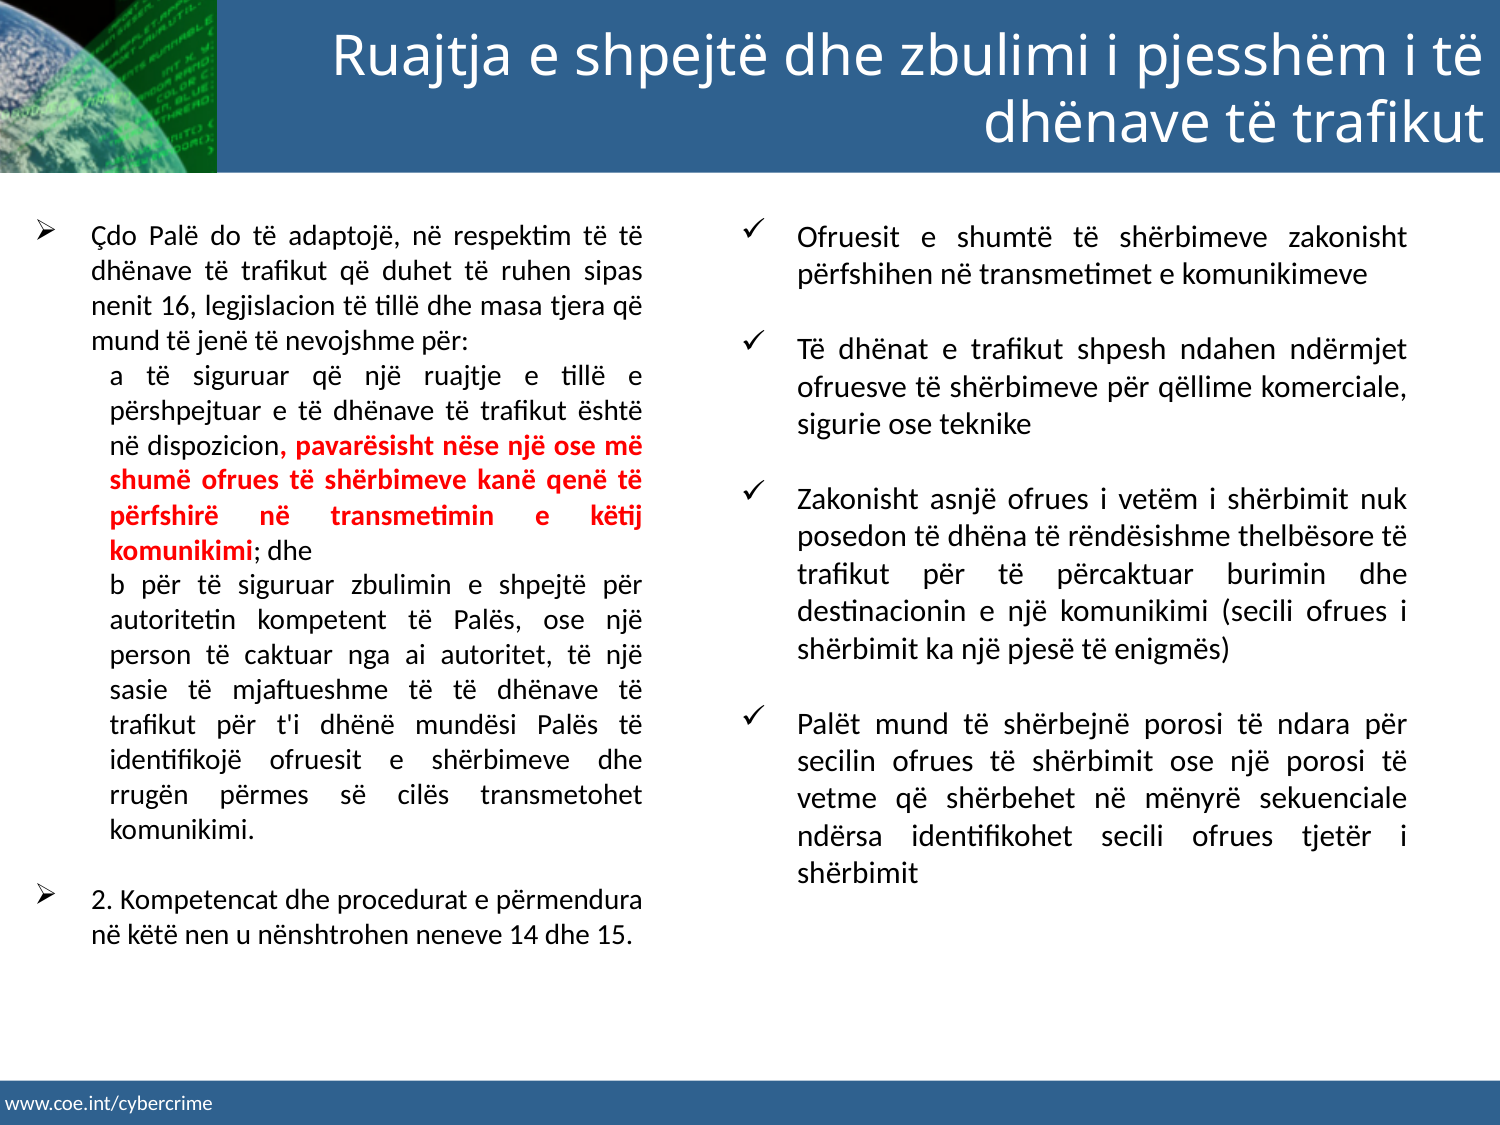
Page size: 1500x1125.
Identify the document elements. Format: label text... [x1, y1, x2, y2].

picture [0, 0, 217, 173]
text_box Ruajtja e shpejtë dhe zbulimi i pjesshëm i të dhënave të trafikut [247, 11, 1500, 162]
text_box Ofruesit e shumtë të shërbimeve zakonisht përfshihen në transmetimet e komunikimeve Të dhënat e trafikut shpesh ndahen ndërmjet ofruesve të shërbimeve për qëllime komerciale, sigurie ose teknike Zakonisht asnjë ofrues i vetëm i shërbimit nuk posedon të dhëna të rëndësishme thelbësore të trafikut për të përcaktuar burimin dhe destinacionin e një komunikimi (secili ofrues i shërbimit ka një pjesë të enigmës) Palët mund të shërbejnë porosi të ndara për secilin ofrues të shërbimit ose një porosi të vetme që shërbehet në mënyrë sekuenciale ndërsa identifikohet secili ofrues tjetër i shërbimit [726, 208, 1424, 898]
text_box Çdo Palë do të adaptojë, në respektim të të dhënave të trafikut që duhet të ruhen sipas nenit 16, legjislacion të tillë dhe masa tjera që mund të jenë të nevojshme për: a të siguruar që një ruajtje e tillë e përshpejtuar e të dhënave të trafikut është në dispozicion, pavarësisht nëse një ose më shumë ofrues të shërbimeve kanë qenë të përfshirë në transmetimin e këtij komunikimi; dhe b për të siguruar zbulimin e shpejtë për autoritetin kompetent të Palës, ose një person të caktuar nga ai autoritet, të një sasie të mjaftueshme të të dhënave të trafikut për t'i dhënë mundësi Palës të identifikojë ofruesit e shërbimeve dhe rrugën përmes së cilës transmetohet komunikimi. 2. Kompetencat dhe procedurat e përmendura në këtë nen u nënshtrohen neneve 14 dhe 15. [19, 208, 658, 958]
